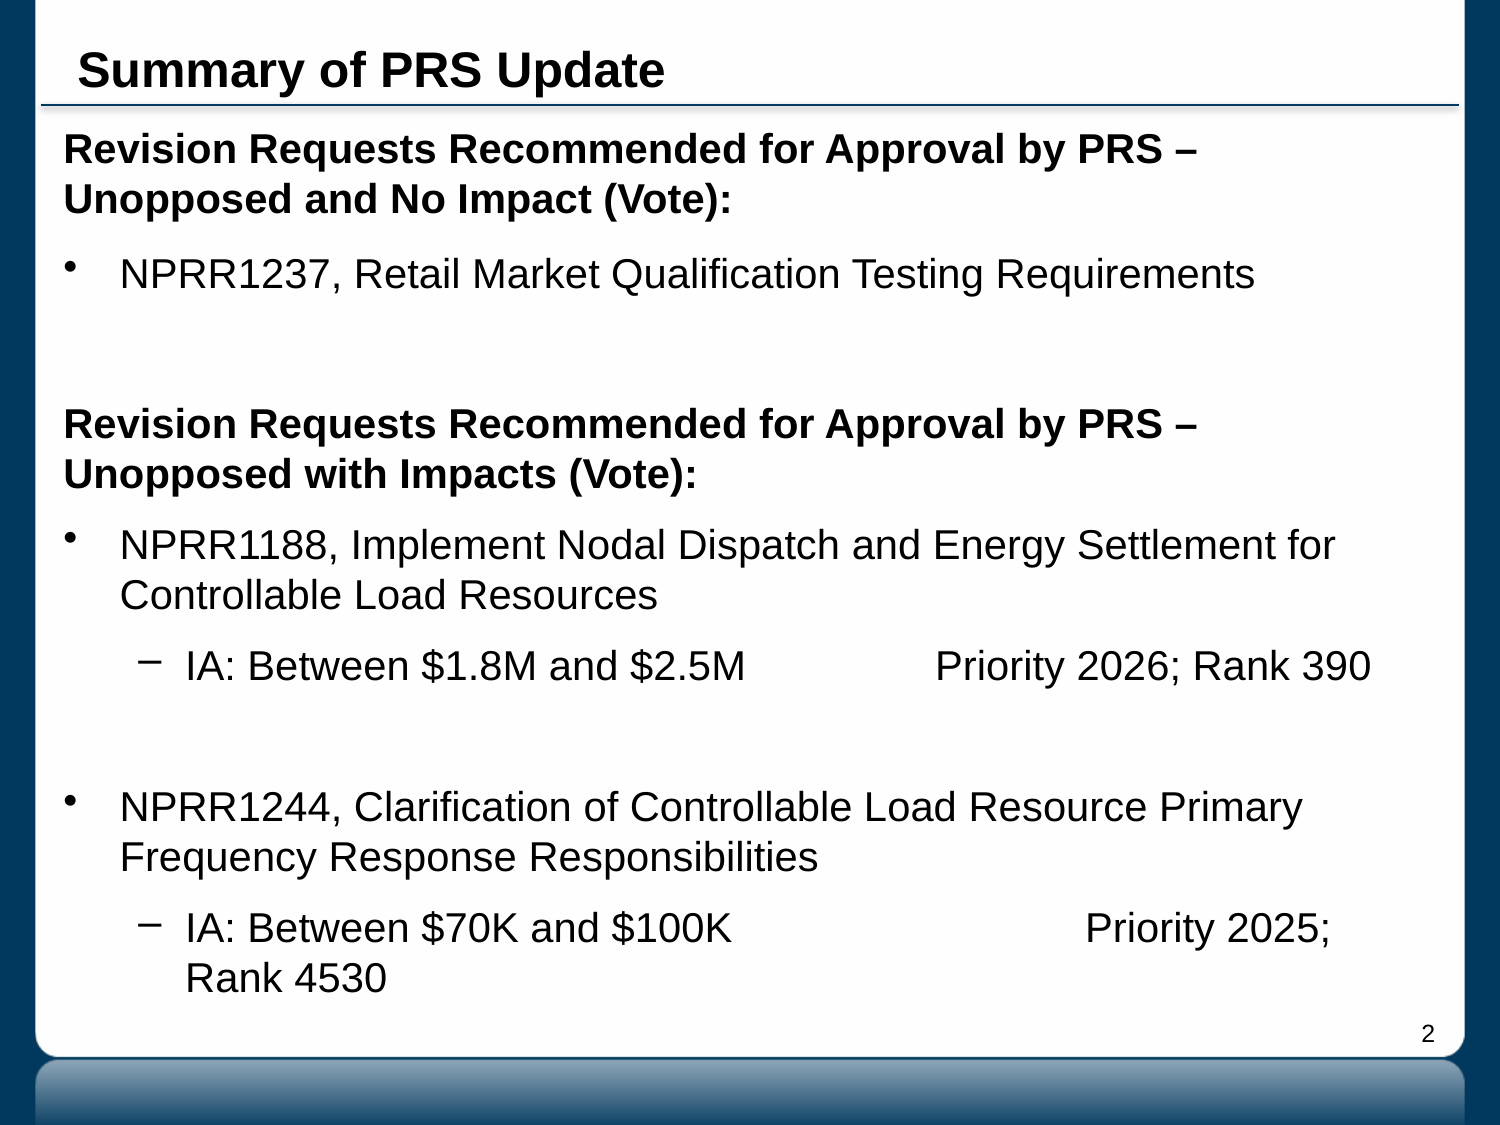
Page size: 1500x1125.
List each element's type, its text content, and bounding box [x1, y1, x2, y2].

text_box Revision Requests Recommended for Approval by PRS – Unopposed and No Impact (Vote): NPRR1237, Retail Market Qualification Testing Requirements Revision Requests Recommended for Approval by PRS – Unopposed with Impacts (Vote): NPRR1188, Implement Nodal Dispatch and Energy Settlement for Controllable Load Resources IA: Between $1.8M and $2.5M Priority 2026; Rank 390 NPRR1244, Clarification of Controllable Load Resource Primary Frequency Response Responsibilities IA: Between $70K and $100K Priority 2025; Rank 4530 [48, 114, 1449, 1032]
picture [35, 0, 1465, 1125]
title Summary of PRS Update [62, 29, 1450, 106]
